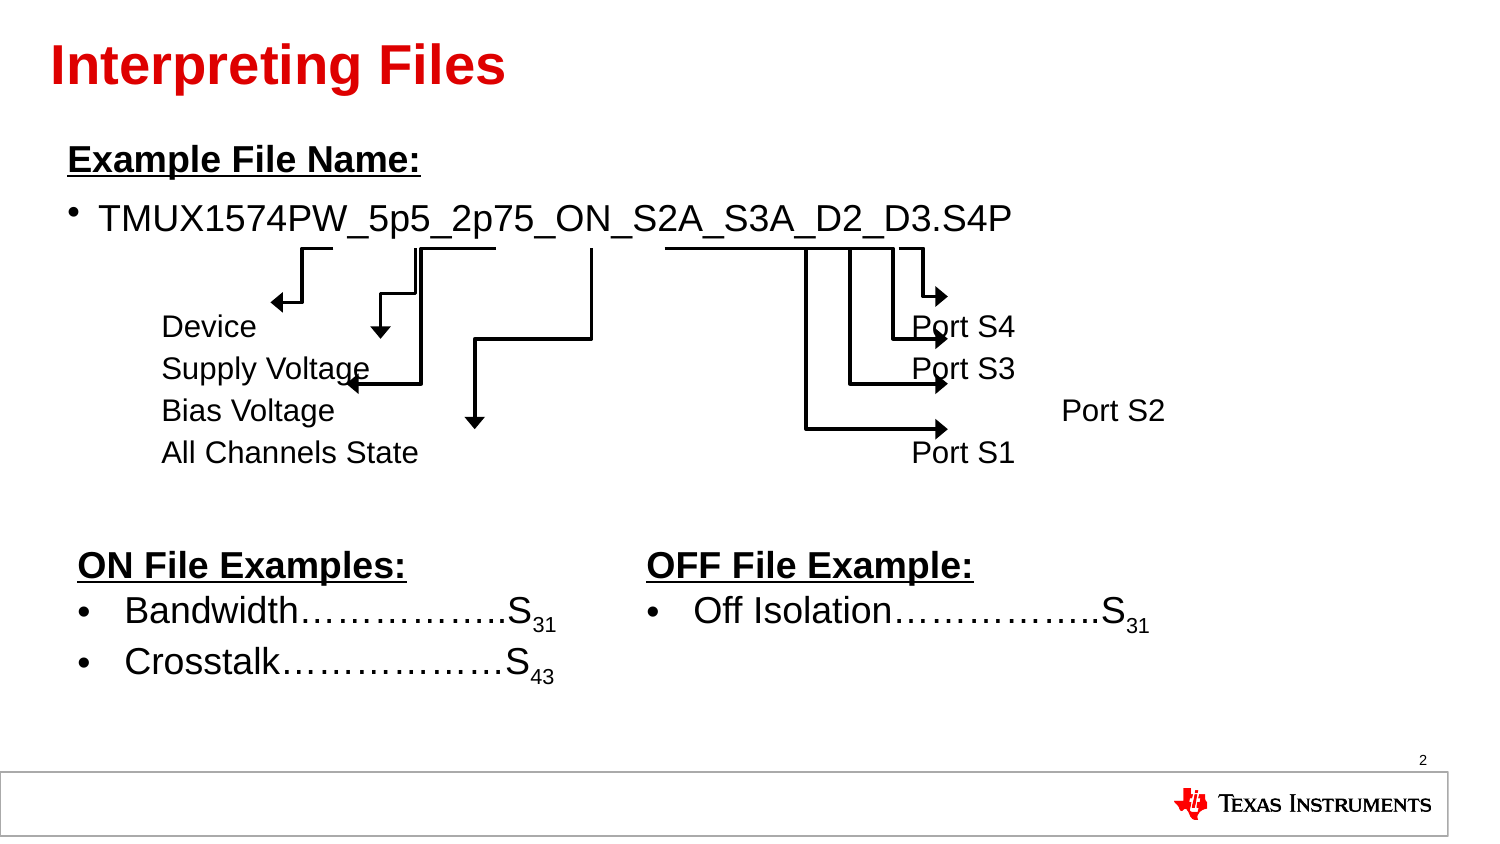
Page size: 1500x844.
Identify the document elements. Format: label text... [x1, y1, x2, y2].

text_box ON File Examples: Bandwidth……………..S31 Crosstalk………………S43 [62, 533, 572, 696]
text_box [751, 248, 949, 384]
title Interpreting Files [37, 17, 1426, 119]
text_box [837, 248, 949, 340]
text_box OFF File Example: Off Isolation……………..S31 [631, 533, 1165, 645]
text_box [345, 248, 497, 384]
picture [1174, 788, 1431, 820]
list Example File Name: TMUX1574PW_5p5_2p75_ON_S2A_S3A_D2_D3.S4P Device Port S4 Supply Voltage Port S3 Bias Voltage Port S2 All Channels State Port S1 [54, 128, 1444, 485]
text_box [898, 248, 948, 297]
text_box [664, 248, 948, 430]
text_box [270, 248, 334, 303]
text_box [442, 280, 624, 398]
slide_number 2 [1089, 744, 1440, 770]
